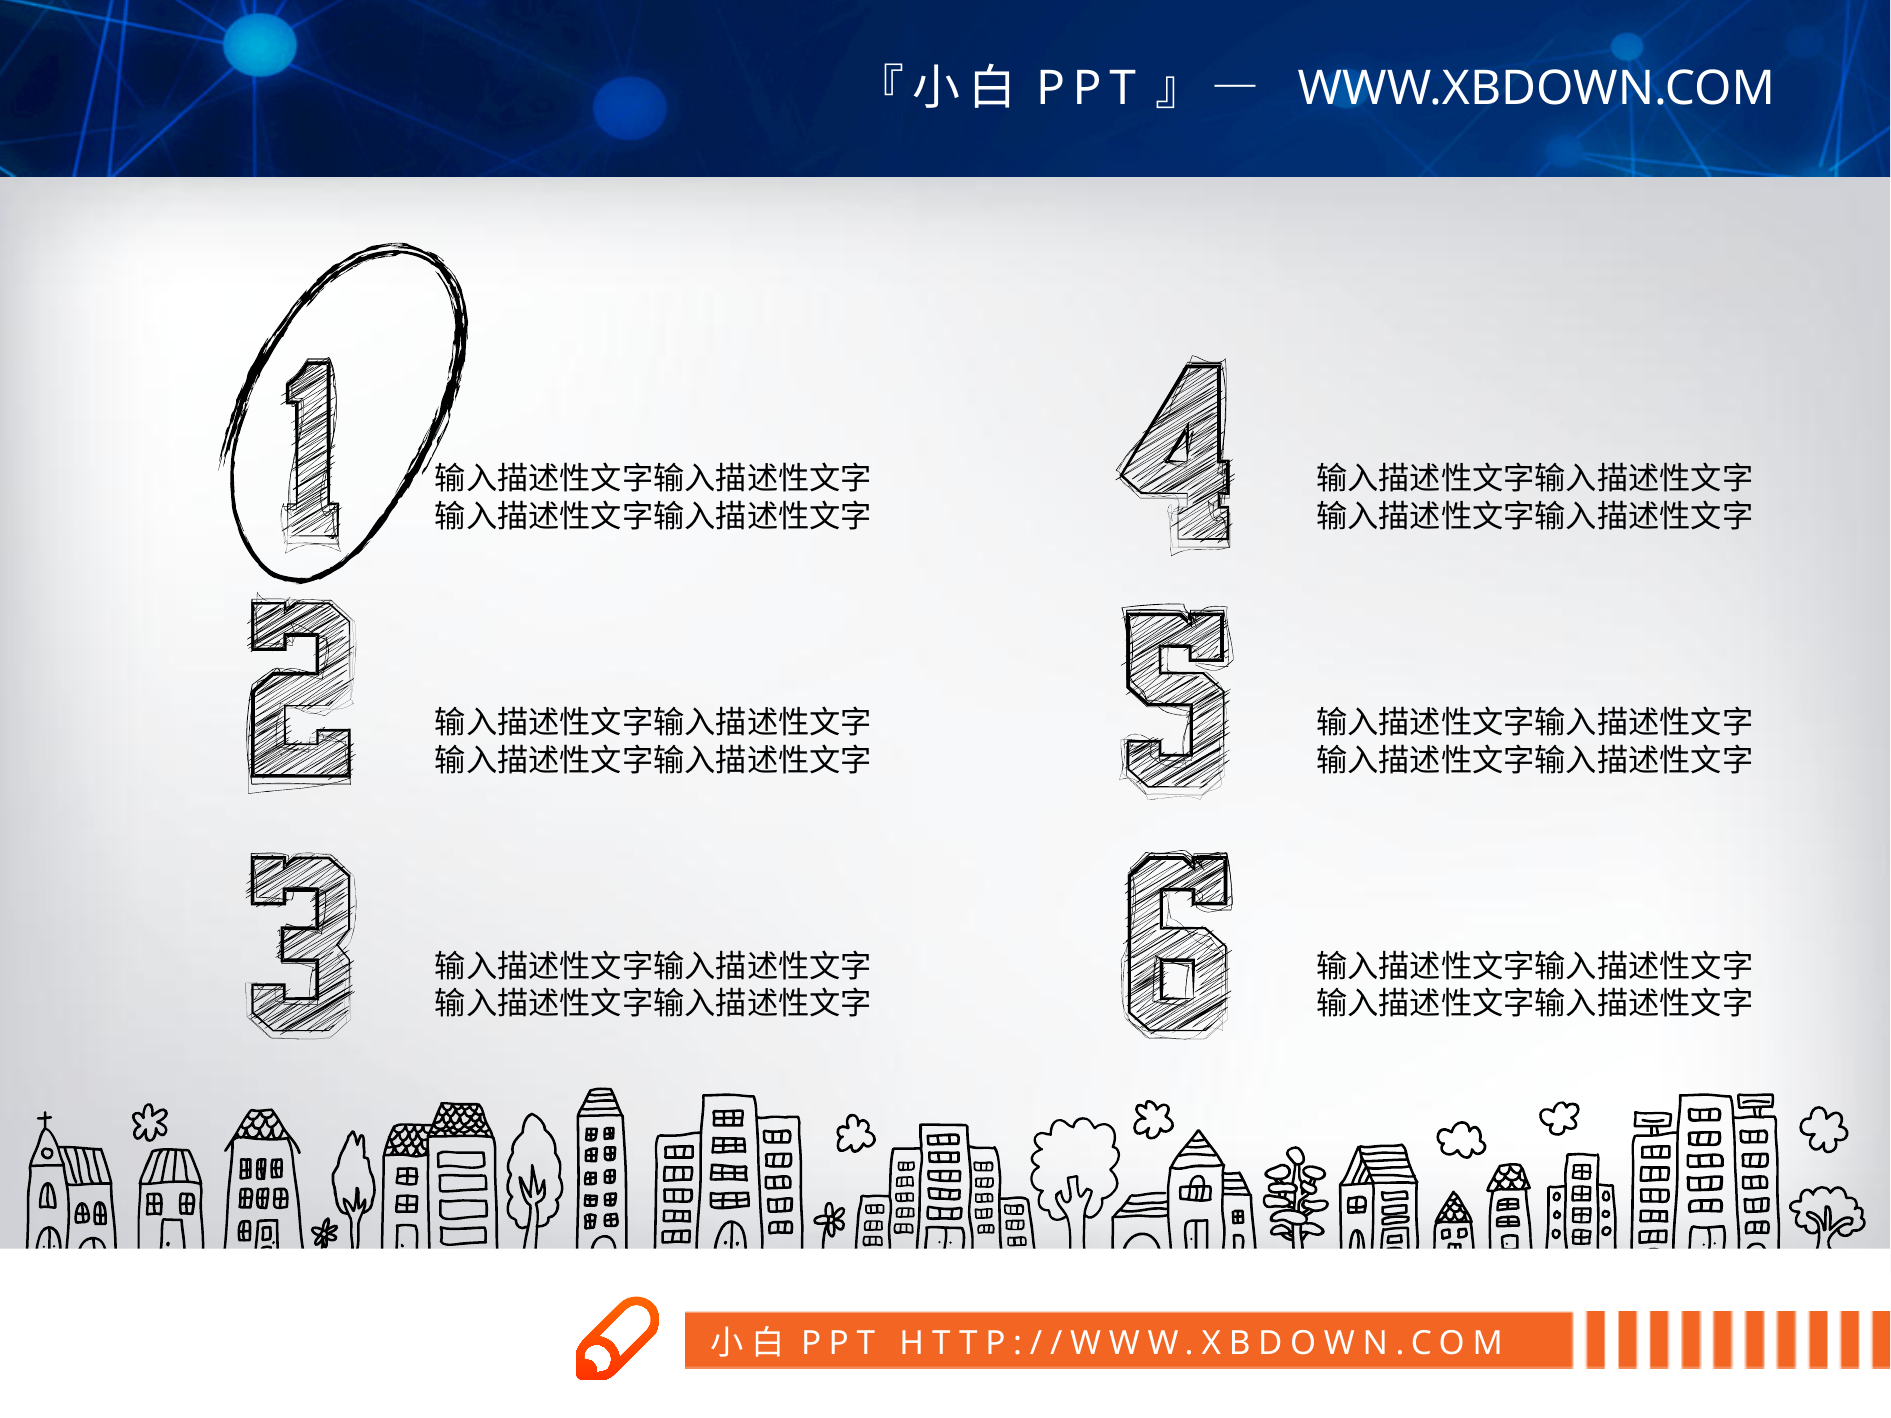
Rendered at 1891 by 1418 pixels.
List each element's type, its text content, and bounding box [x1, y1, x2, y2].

picture [588, 1096, 613, 1100]
text_box 输入描述性文字输入描述性文字 输入描述性文字输入描述性文字 [420, 695, 897, 785]
picture [919, 1126, 971, 1248]
picture [657, 1135, 699, 1248]
picture [1344, 1152, 1360, 1183]
text_box 输入描述性文字输入描述性文字 输入描述性文字输入描述性文字 [1301, 695, 1778, 785]
picture [1374, 1184, 1416, 1248]
picture [397, 1146, 404, 1152]
picture [1273, 1227, 1287, 1233]
picture [335, 1135, 373, 1211]
text_box [218, 242, 469, 585]
picture [1490, 1182, 1497, 1189]
picture [164, 1151, 174, 1181]
picture [1514, 1180, 1523, 1188]
picture [698, 1097, 761, 1248]
picture [1502, 1180, 1509, 1188]
picture [1675, 1096, 1737, 1248]
picture [891, 1150, 920, 1248]
picture [39, 1230, 48, 1248]
picture [1367, 1161, 1407, 1167]
picture [1691, 1229, 1708, 1248]
picture [142, 1152, 158, 1182]
picture [946, 1230, 962, 1248]
picture [1352, 1233, 1357, 1248]
picture [1225, 1182, 1244, 1187]
picture [1496, 1173, 1503, 1180]
picture [82, 1240, 92, 1248]
picture [1711, 1228, 1723, 1248]
picture [1130, 1195, 1166, 1202]
picture [524, 1180, 543, 1248]
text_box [1118, 603, 1234, 800]
text_box 输入描述性文字输入描述性文字 输入描述性文字输入描述性文字 [1301, 451, 1778, 542]
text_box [1120, 849, 1234, 1040]
picture [836, 1210, 842, 1217]
picture [1271, 1185, 1294, 1191]
picture [685, 1311, 1891, 1369]
picture [163, 1221, 183, 1248]
picture [1512, 1166, 1520, 1171]
picture [1183, 1148, 1213, 1153]
picture [1174, 1156, 1219, 1167]
picture [347, 1205, 362, 1248]
picture [758, 1118, 801, 1248]
picture [1637, 1114, 1669, 1124]
picture [1266, 1197, 1288, 1205]
picture [1289, 1150, 1302, 1163]
picture [227, 1139, 301, 1248]
picture [1436, 1223, 1472, 1248]
picture [1508, 1172, 1517, 1178]
picture [1170, 1167, 1223, 1248]
picture [51, 1230, 58, 1248]
picture [1302, 1225, 1321, 1233]
picture [1295, 1226, 1301, 1248]
picture [1373, 1177, 1414, 1181]
picture [927, 1229, 944, 1248]
picture [1633, 1134, 1676, 1248]
picture [1274, 1212, 1305, 1222]
picture [1383, 1230, 1407, 1248]
picture [152, 1151, 166, 1182]
picture [971, 1149, 999, 1248]
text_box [280, 356, 343, 554]
picture [175, 1152, 185, 1180]
picture [60, 1149, 74, 1183]
picture [827, 1205, 831, 1215]
picture [1127, 1236, 1157, 1248]
picture [733, 1224, 744, 1248]
picture [1001, 1199, 1032, 1248]
picture [420, 1132, 427, 1138]
picture [384, 1156, 428, 1248]
picture [95, 1240, 103, 1248]
picture [429, 1138, 495, 1248]
picture [1198, 1222, 1205, 1248]
picture [29, 1167, 67, 1248]
picture [409, 1146, 414, 1154]
picture [579, 1117, 625, 1248]
picture [1342, 1185, 1372, 1248]
picture [140, 1183, 201, 1248]
picture [96, 1151, 109, 1182]
picture [1033, 1120, 1117, 1218]
text_box 输入描述性文字输入描述性文字 输入描述性文字输入描述性文字 [1301, 938, 1778, 1029]
picture [244, 1119, 251, 1127]
picture [86, 1150, 99, 1182]
picture [1190, 1142, 1206, 1146]
picture [509, 1116, 560, 1226]
picture [1504, 1237, 1516, 1248]
picture [248, 1127, 258, 1136]
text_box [245, 852, 357, 1040]
picture [33, 1131, 61, 1164]
picture [1305, 1202, 1325, 1209]
picture [581, 1110, 619, 1114]
picture [1355, 1164, 1364, 1182]
picture [184, 1152, 198, 1181]
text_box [246, 591, 357, 795]
picture [1599, 1186, 1614, 1248]
picture [0, 0, 1891, 1248]
picture [67, 1149, 80, 1183]
picture [1058, 1178, 1090, 1248]
picture [1118, 1210, 1166, 1215]
picture [1735, 1118, 1777, 1248]
picture [1491, 1191, 1529, 1248]
picture [1363, 1154, 1405, 1159]
picture [1303, 1184, 1314, 1192]
picture [717, 1224, 730, 1248]
picture [1114, 1217, 1169, 1248]
picture [1361, 1171, 1368, 1182]
picture [1567, 1156, 1597, 1248]
picture [1225, 1175, 1240, 1179]
text_box 输入描述性文字输入描述性文字 输入描述性文字输入描述性文字 [420, 451, 897, 542]
picture [274, 1124, 281, 1137]
picture [1187, 1222, 1194, 1248]
text_box 输入描述性文字输入描述性文字 输入描述性文字输入描述性文字 [420, 938, 897, 1029]
picture [1224, 1196, 1253, 1248]
picture [258, 1222, 276, 1248]
picture [858, 1197, 889, 1248]
picture [401, 1131, 407, 1138]
picture [1268, 1167, 1288, 1177]
picture [393, 1138, 401, 1144]
picture [77, 1149, 90, 1183]
picture [1740, 1096, 1771, 1106]
picture [1362, 1147, 1404, 1152]
picture [1236, 1237, 1241, 1248]
picture [69, 1185, 114, 1248]
picture [1305, 1168, 1323, 1177]
picture [585, 1102, 616, 1108]
picture [817, 1218, 827, 1222]
picture [1548, 1188, 1565, 1248]
picture [1370, 1168, 1411, 1175]
picture [268, 1116, 276, 1125]
picture [595, 1238, 613, 1248]
picture [1456, 1212, 1463, 1218]
picture [1295, 1168, 1302, 1209]
picture [1809, 1214, 1819, 1221]
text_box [1115, 355, 1236, 557]
picture [255, 1117, 263, 1127]
picture [398, 1227, 415, 1248]
picture [262, 1124, 270, 1136]
picture [1819, 1209, 1850, 1248]
picture [1792, 1189, 1863, 1234]
picture [1124, 1204, 1166, 1210]
